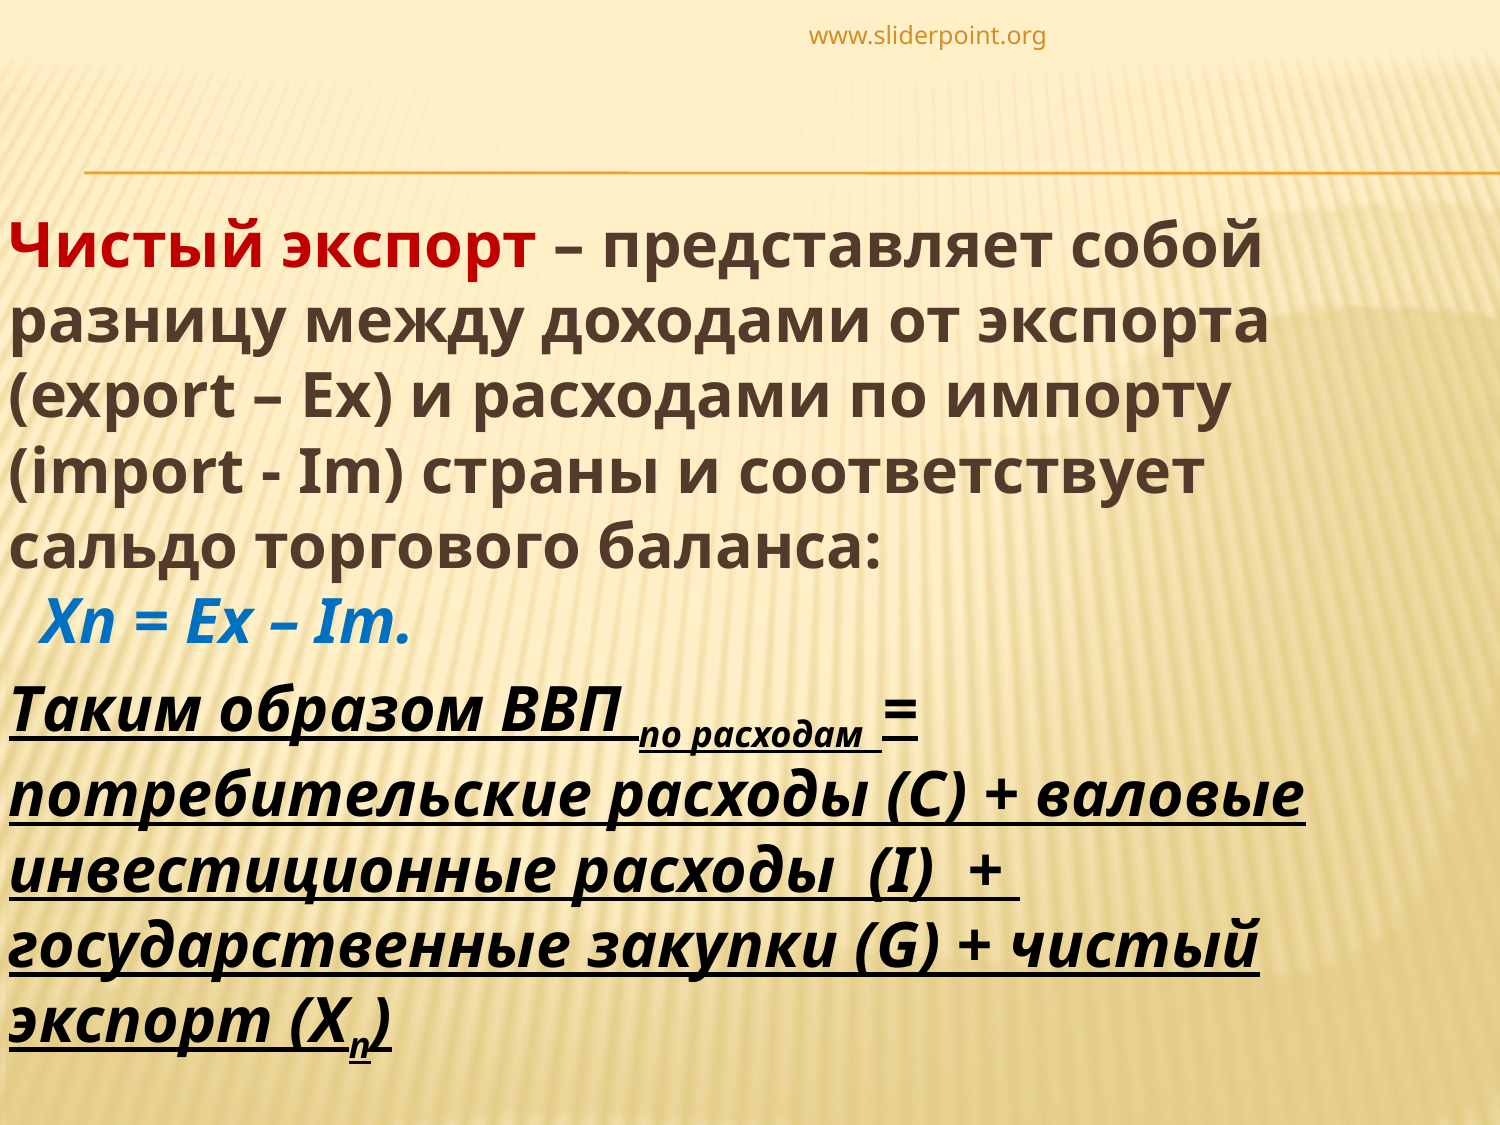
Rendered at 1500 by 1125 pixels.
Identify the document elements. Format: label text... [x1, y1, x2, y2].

list Чистый экспорт – представляет собой разницу между доходами от экспорта (export – Ex) и расходами по импорту (import - Im) страны и соответствует сальдо торгового баланса: Xn = Ex – Im. Таким образом ВВП по расходам = потребительские расходы (С) + валовые инвестиционные расходы (I) + государственные закупки (G) + чистый экспорт (Xn) [0, 46, 1466, 1079]
footer www.sliderpoint.org [587, 12, 1063, 60]
